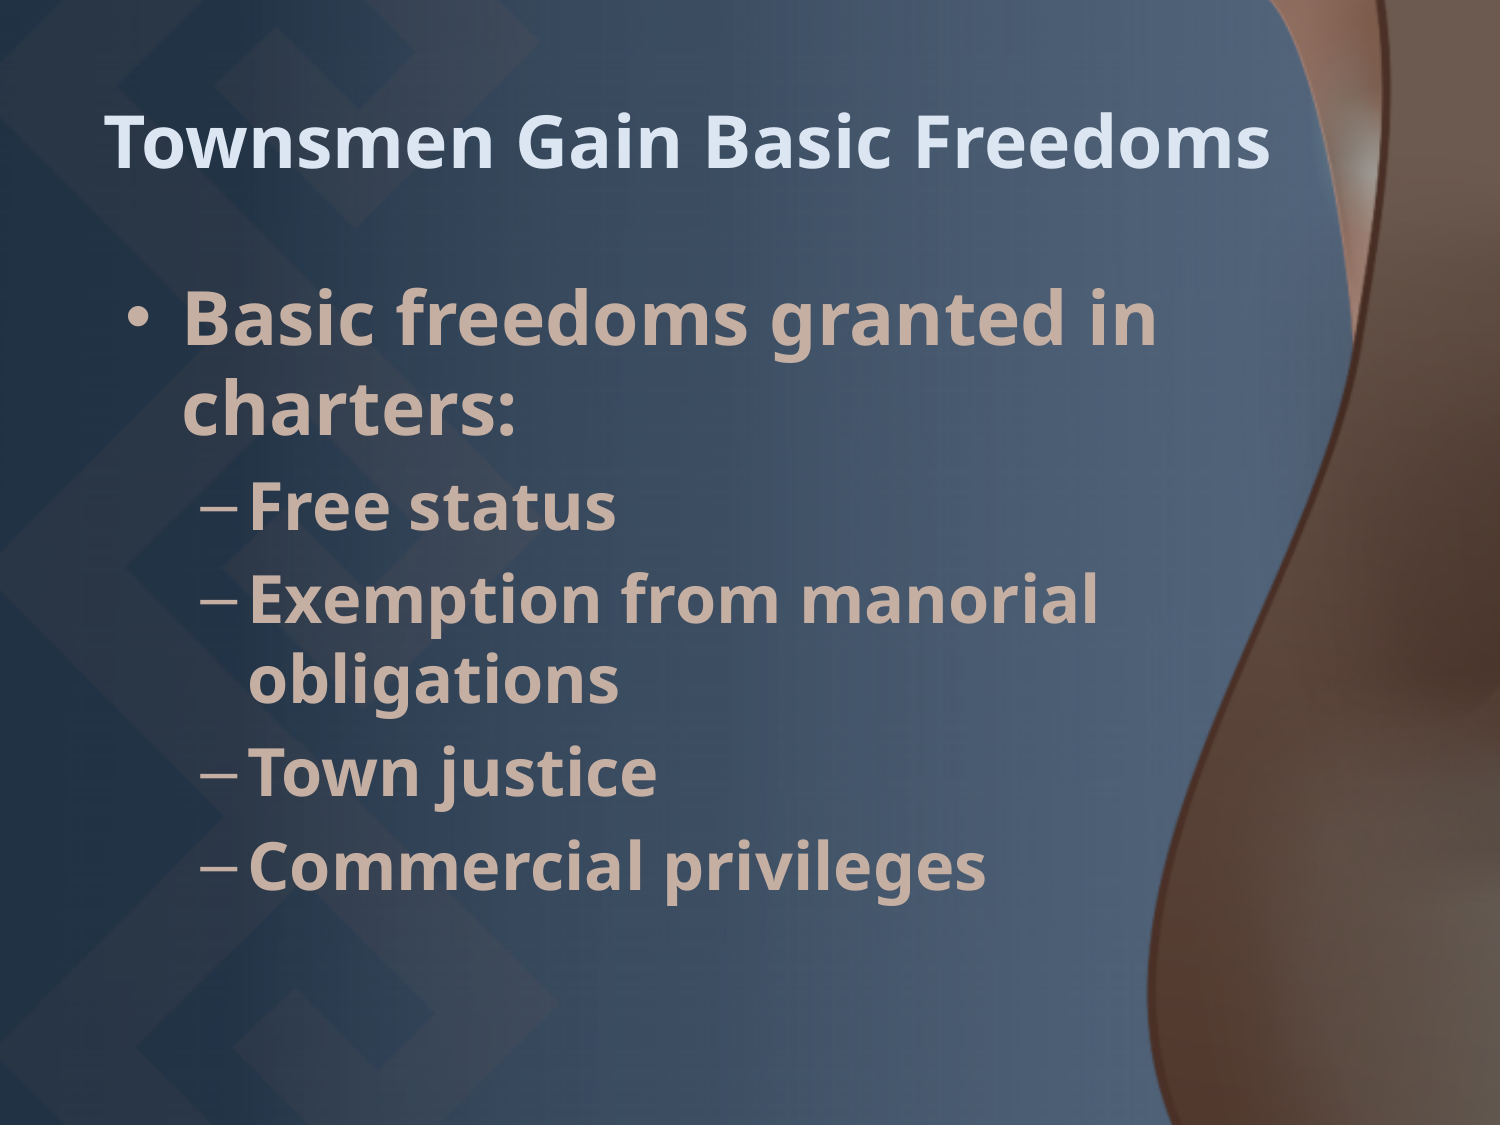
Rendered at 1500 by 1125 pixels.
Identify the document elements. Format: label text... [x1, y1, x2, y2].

picture [0, 0, 1500, 1125]
list Basic freedoms granted in charters: Free status Exemption from manorial obligations Town justice Commercial privileges [110, 262, 1263, 1090]
title Townsmen Gain Basic Freedoms [75, 45, 1303, 233]
